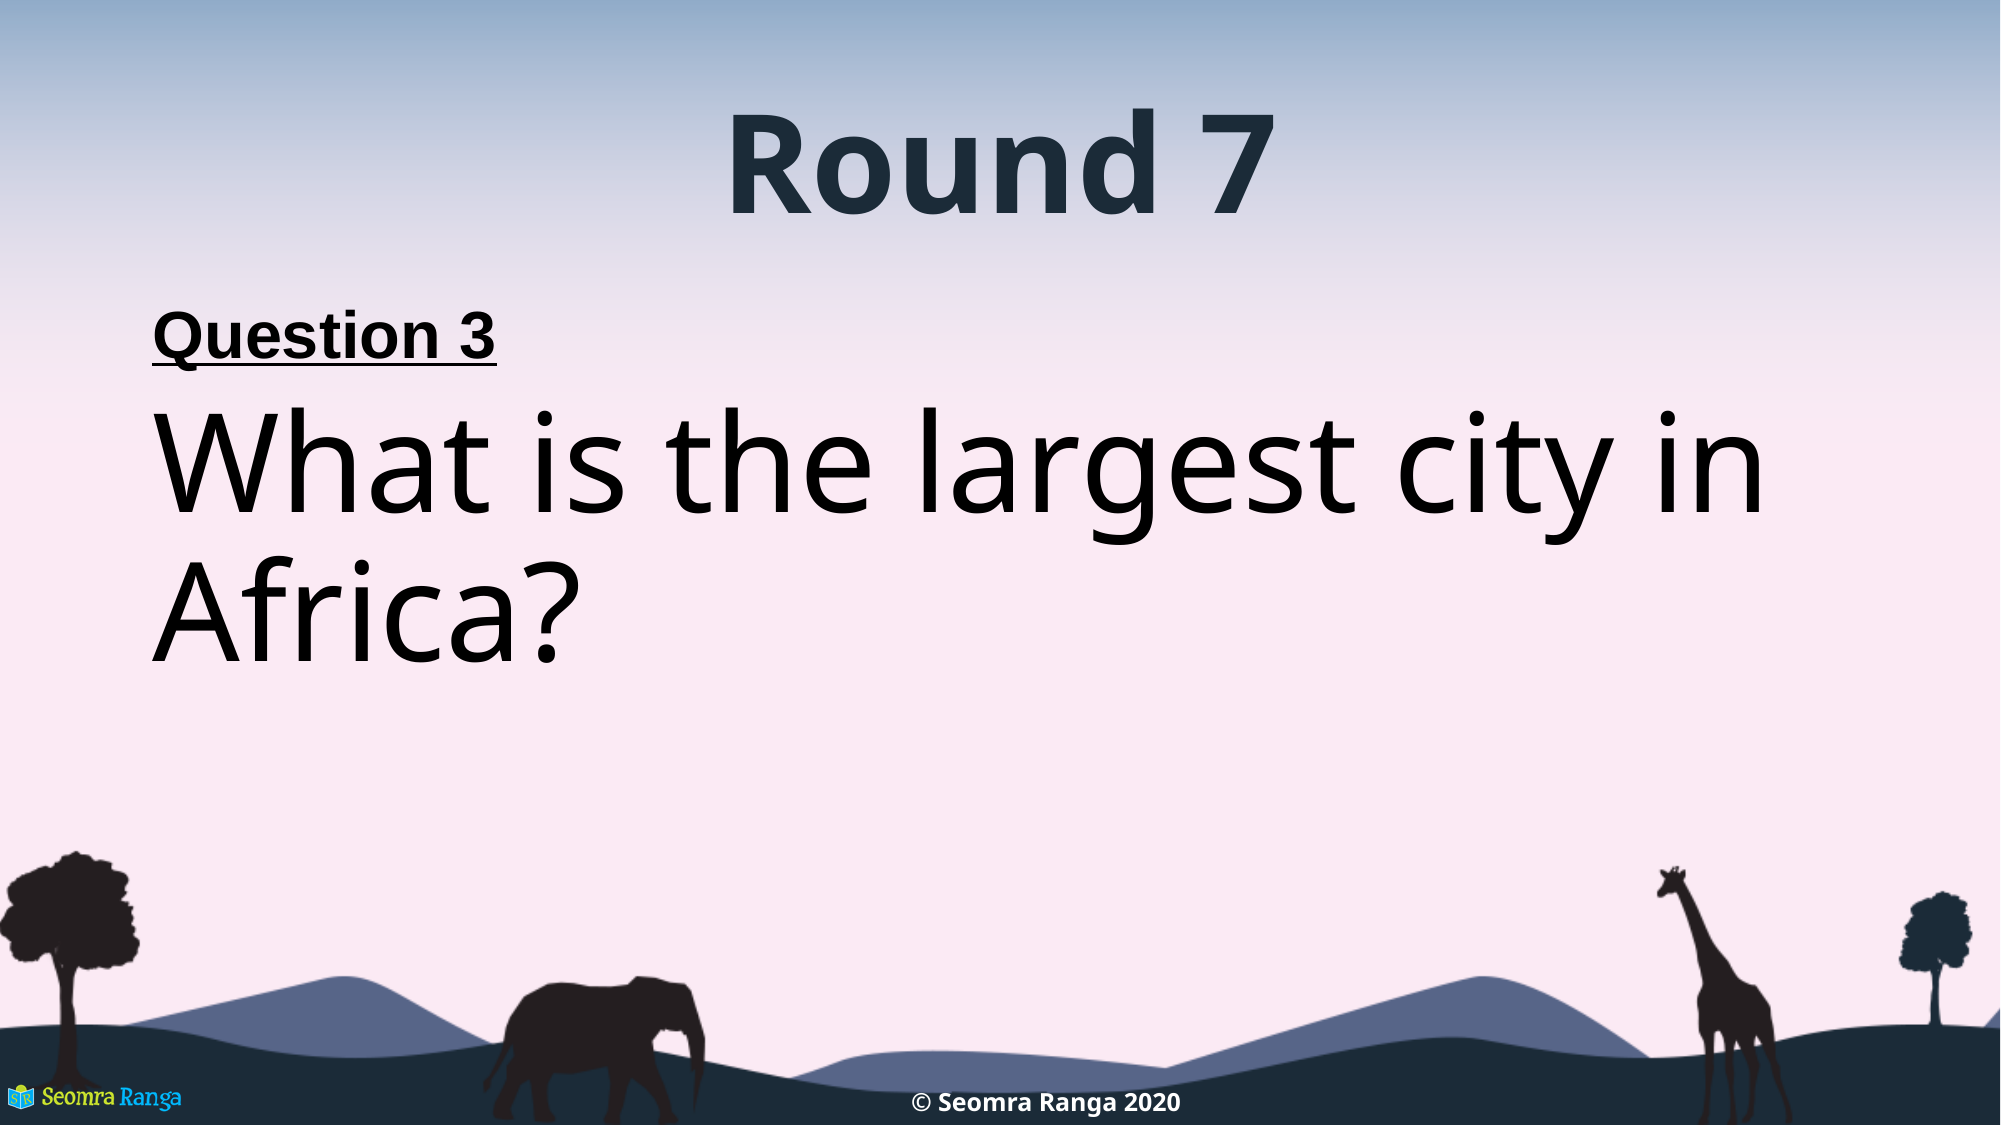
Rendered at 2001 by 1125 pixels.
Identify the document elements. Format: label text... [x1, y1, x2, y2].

list Question 3 What is the largest city in Africa? [137, 293, 1863, 1014]
text_box © Seomra Ranga 2020 www.seomraranga.com [762, 1079, 1330, 1125]
picture [0, 0, 2001, 1125]
title Round 7 [137, 59, 1863, 278]
